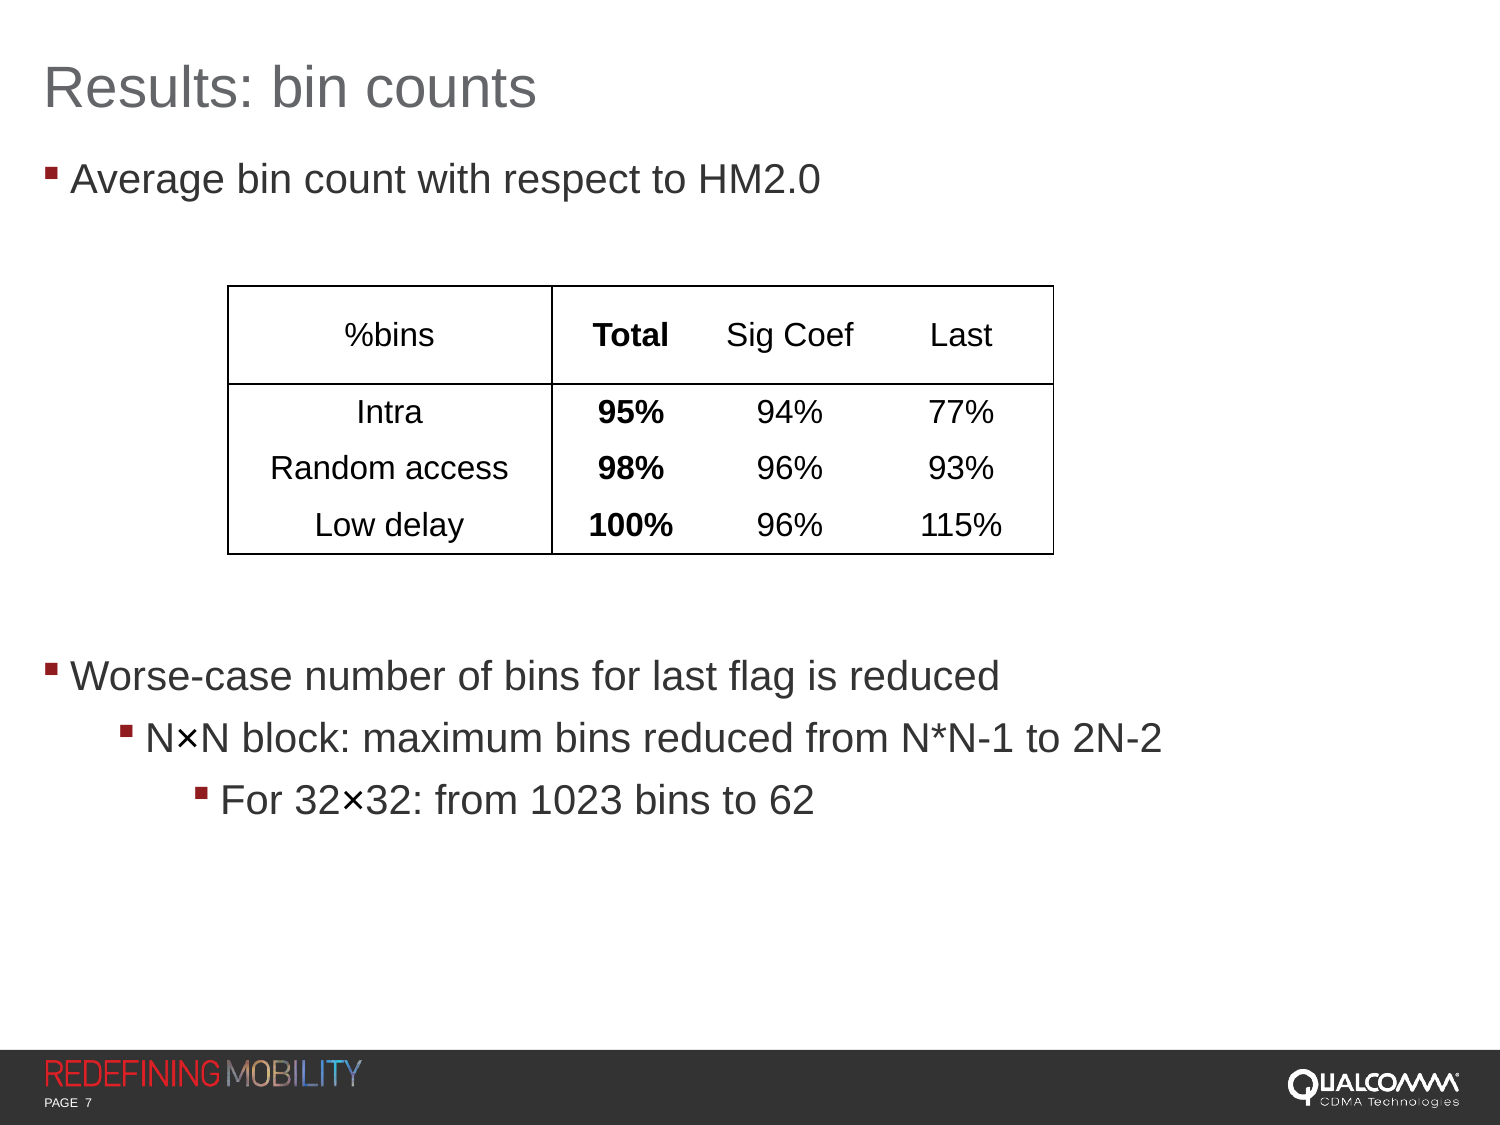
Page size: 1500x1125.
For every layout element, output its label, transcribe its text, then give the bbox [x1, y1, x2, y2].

table_cell 100% [553, 495, 710, 553]
table_header Last [869, 287, 1053, 383]
table_header Sig Coef [710, 287, 869, 383]
table_cell 96% [710, 495, 869, 553]
table_cell Low delay [229, 495, 551, 553]
table_cell Intra [229, 385, 551, 440]
picture [30, 1048, 372, 1099]
table_cell 95% [553, 385, 710, 440]
text_box Average bin count with respect to HM2.0 Worse-case number of bins for last flag is reduced N×N block: maximum bins reduced from N*N-1 to 2N-2 For 32×32: from 1023 bins to 62 [26, 148, 1456, 1021]
title Results: bin counts [28, 44, 1462, 138]
table_cell Random access [229, 440, 551, 495]
picture [1278, 1058, 1478, 1114]
table_cell 96% [710, 440, 869, 495]
table_cell 93% [869, 440, 1053, 495]
table_cell 77% [869, 385, 1053, 440]
table_cell 115% [869, 495, 1053, 553]
table_cell 94% [710, 385, 869, 440]
table_header %bins [229, 287, 551, 383]
table_header Total [553, 287, 710, 383]
table_cell 98% [553, 440, 710, 495]
